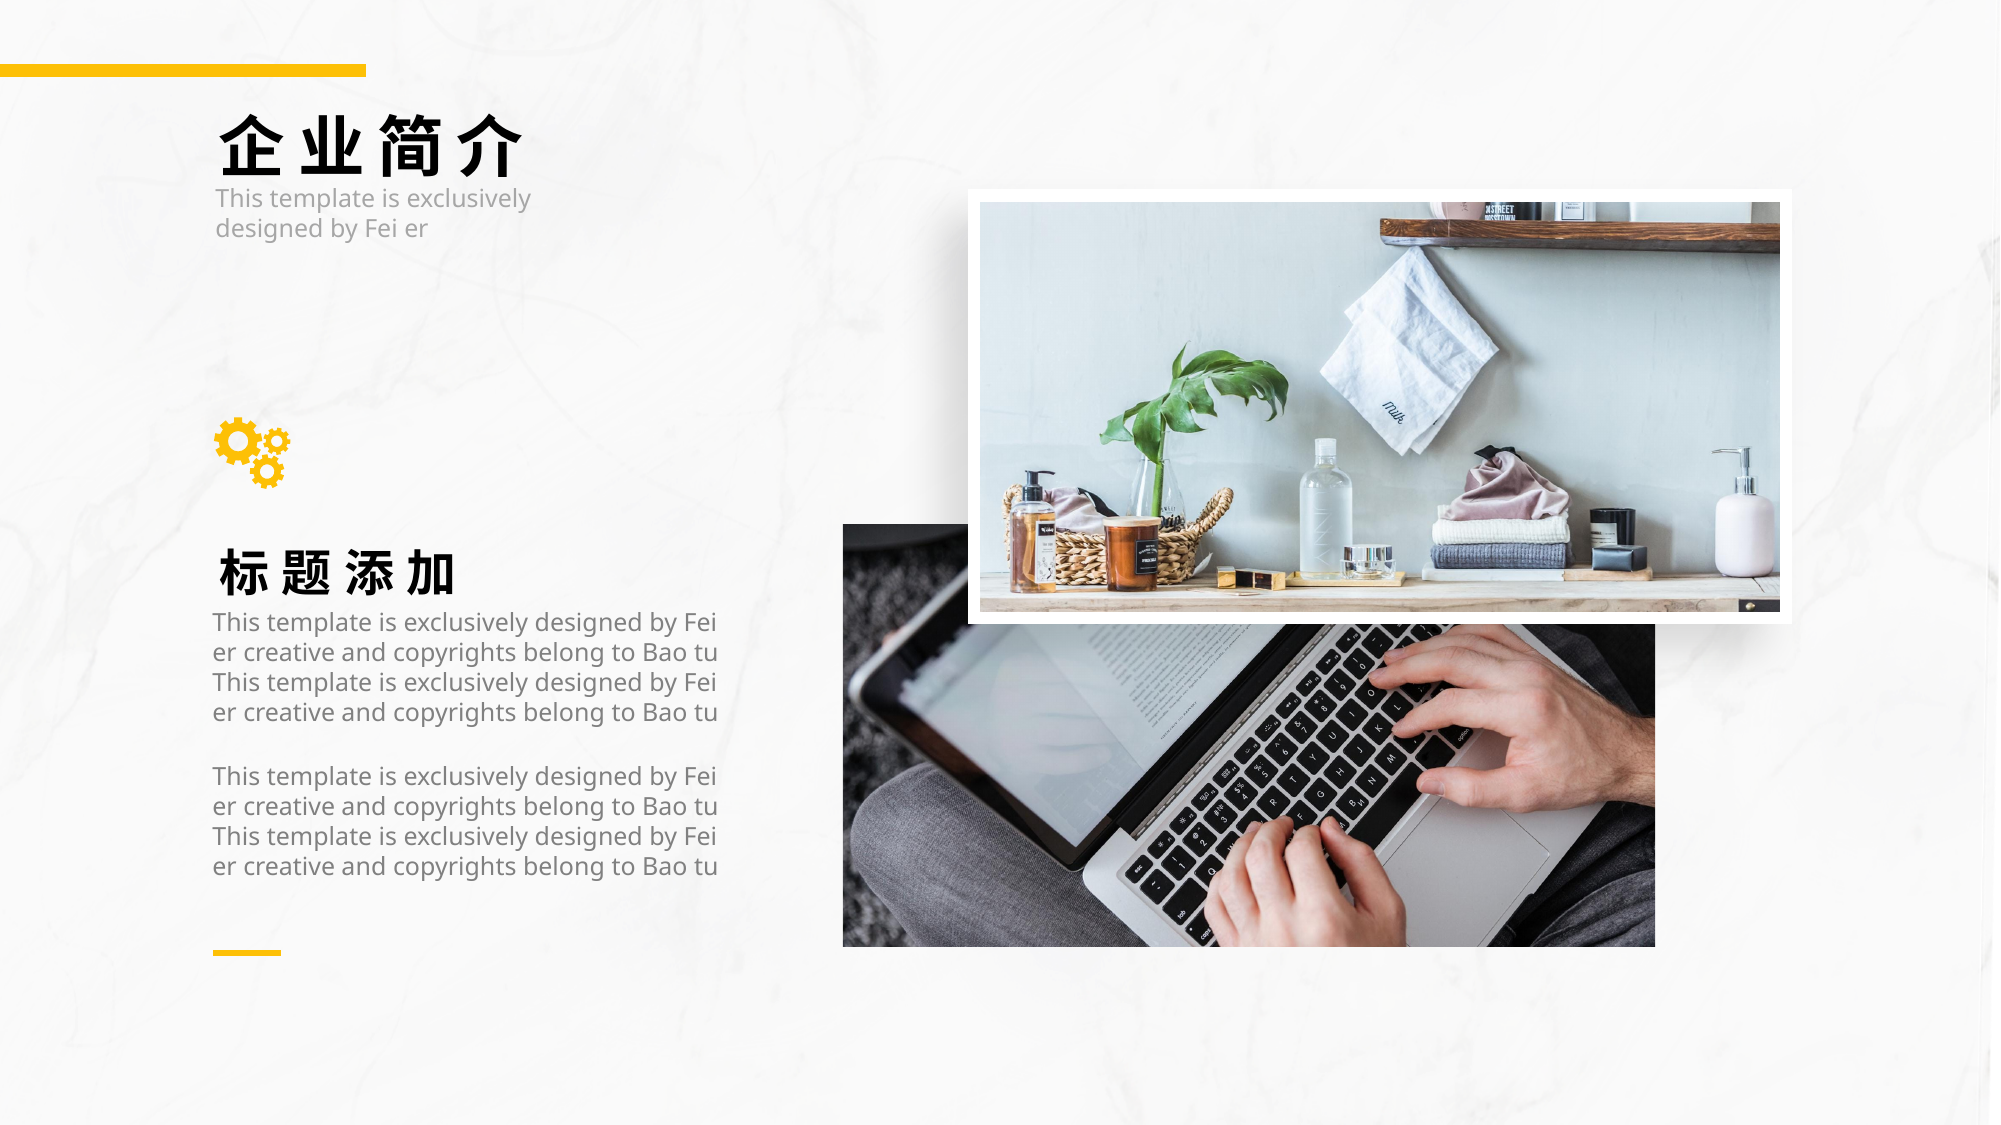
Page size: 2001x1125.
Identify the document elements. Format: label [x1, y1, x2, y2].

text_box [196, 533, 738, 953]
text_box [212, 416, 292, 491]
text_box [0, 70, 567, 252]
text_box [973, 195, 1787, 619]
picture [0, 0, 2000, 1125]
text_box [842, 523, 1656, 948]
